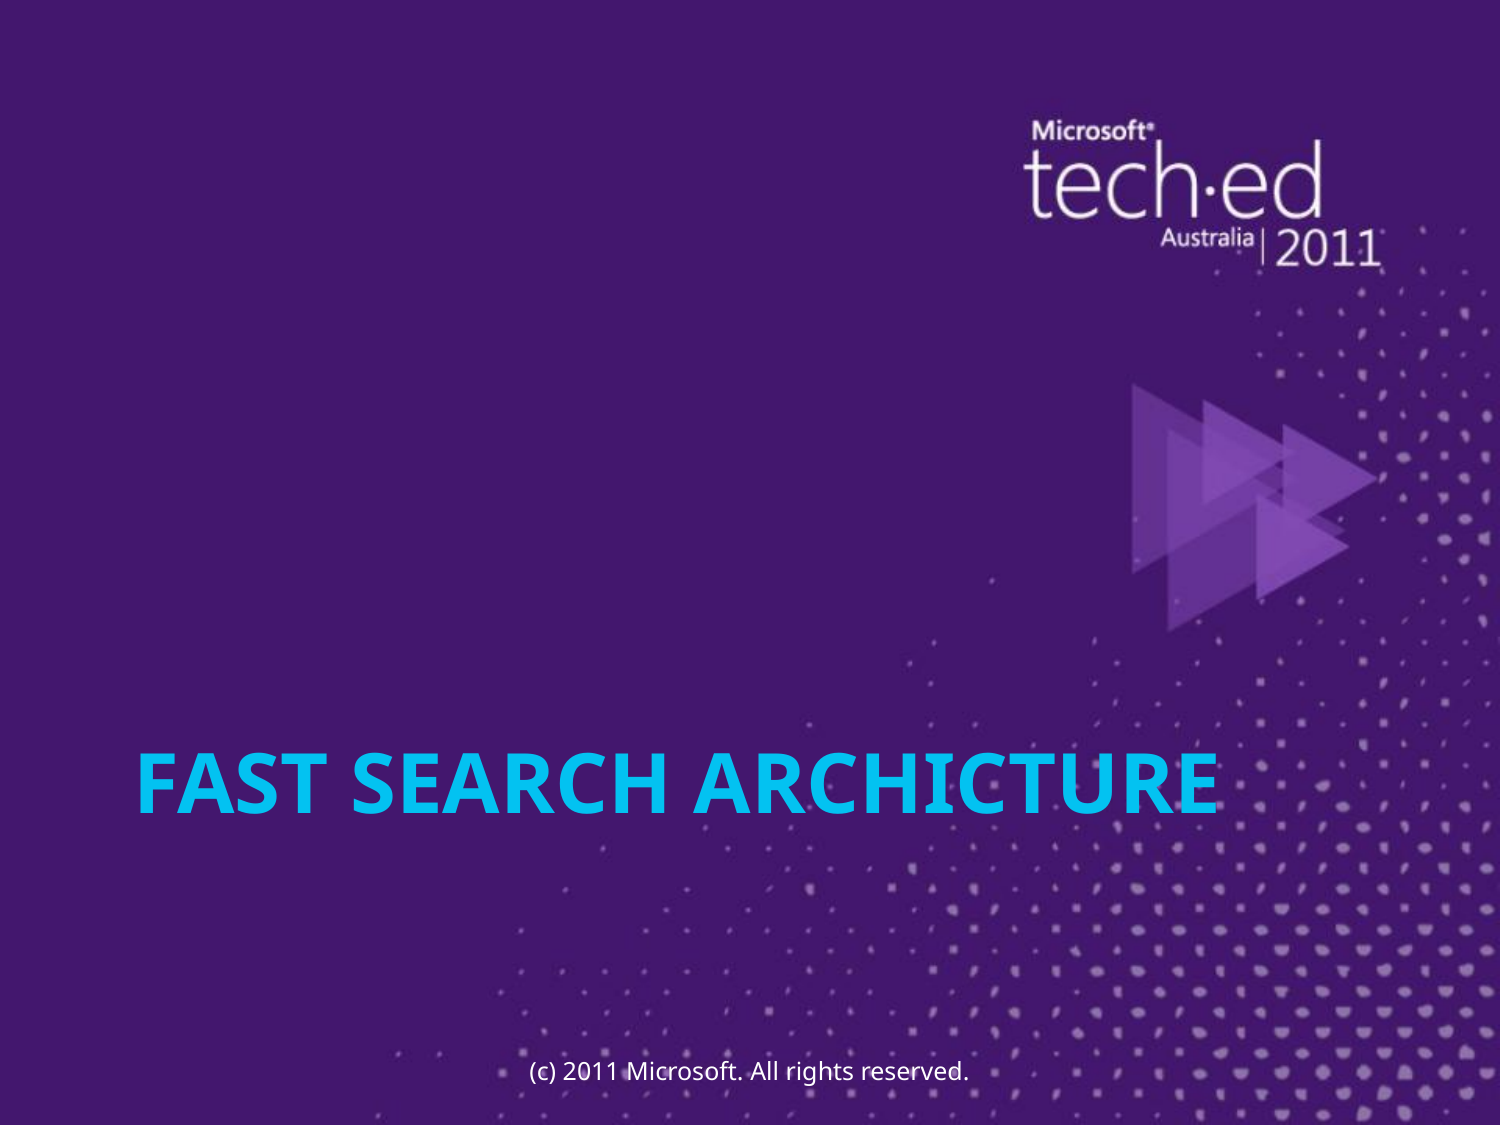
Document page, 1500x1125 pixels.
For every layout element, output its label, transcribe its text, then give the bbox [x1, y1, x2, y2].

picture [0, 0, 1500, 1125]
title FAST Search Archicture [118, 722, 1394, 947]
footer (c) 2011 Microsoft. All rights reserved. [512, 1042, 988, 1103]
